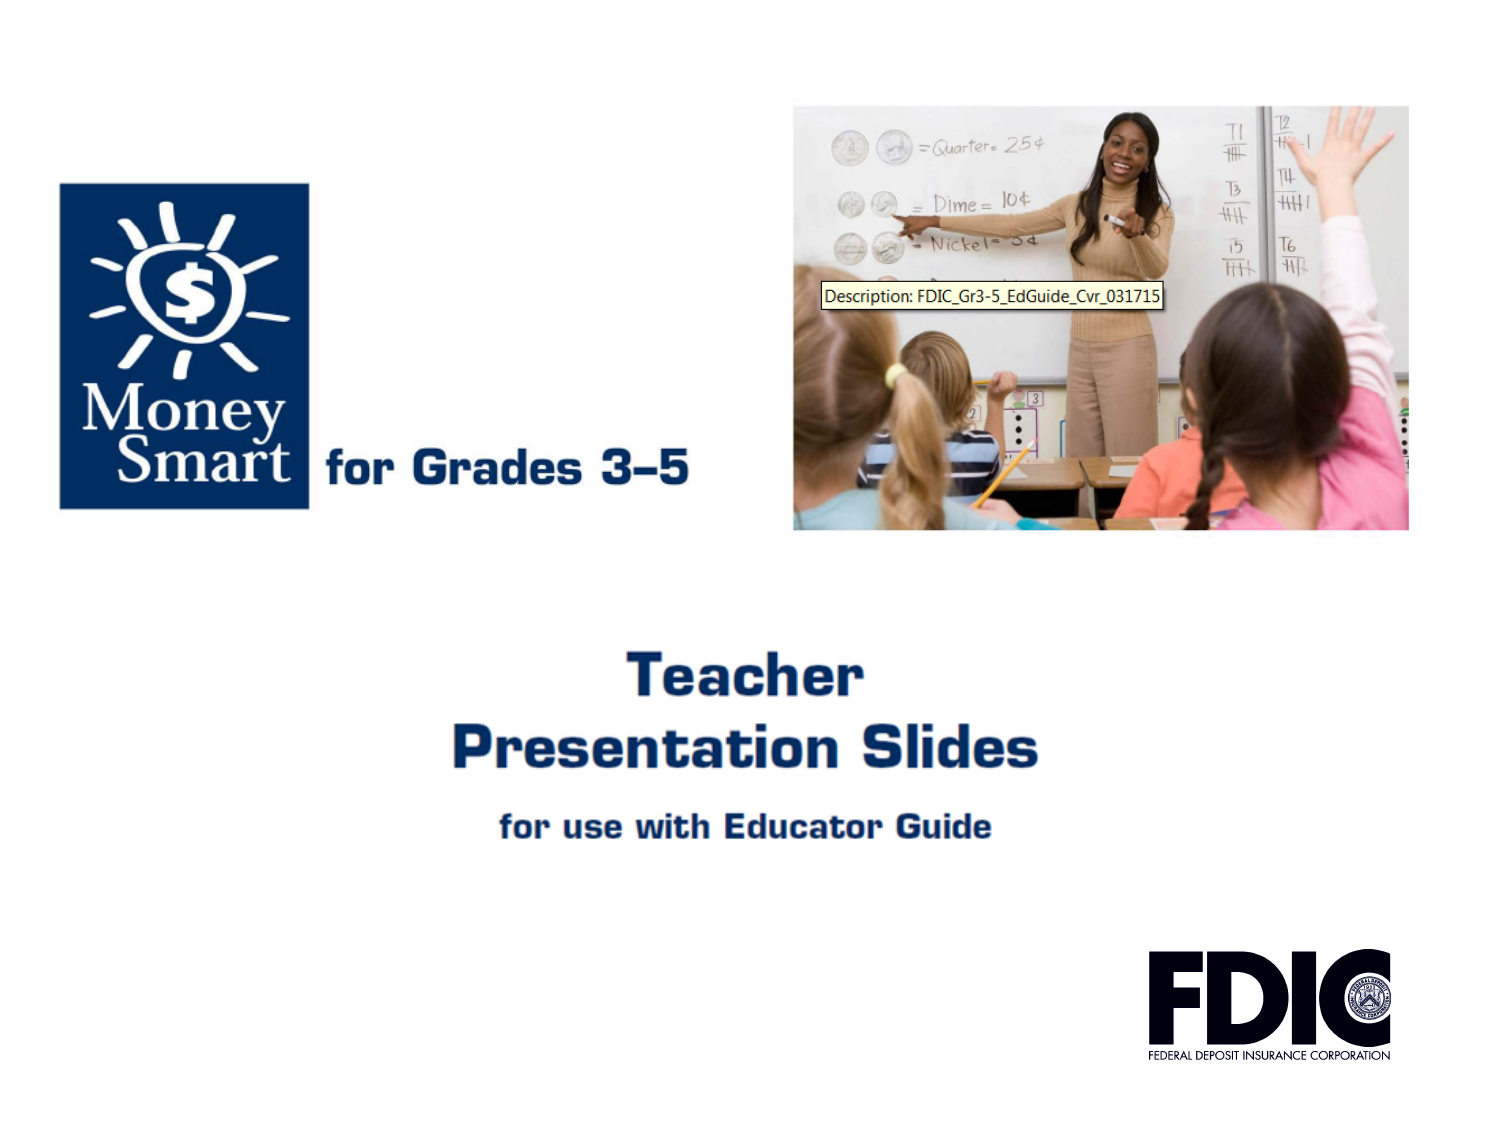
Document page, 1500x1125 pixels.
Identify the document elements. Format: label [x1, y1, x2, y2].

picture [775, 99, 1420, 538]
picture [42, 172, 697, 517]
picture [433, 637, 1066, 881]
picture [1149, 948, 1392, 1060]
